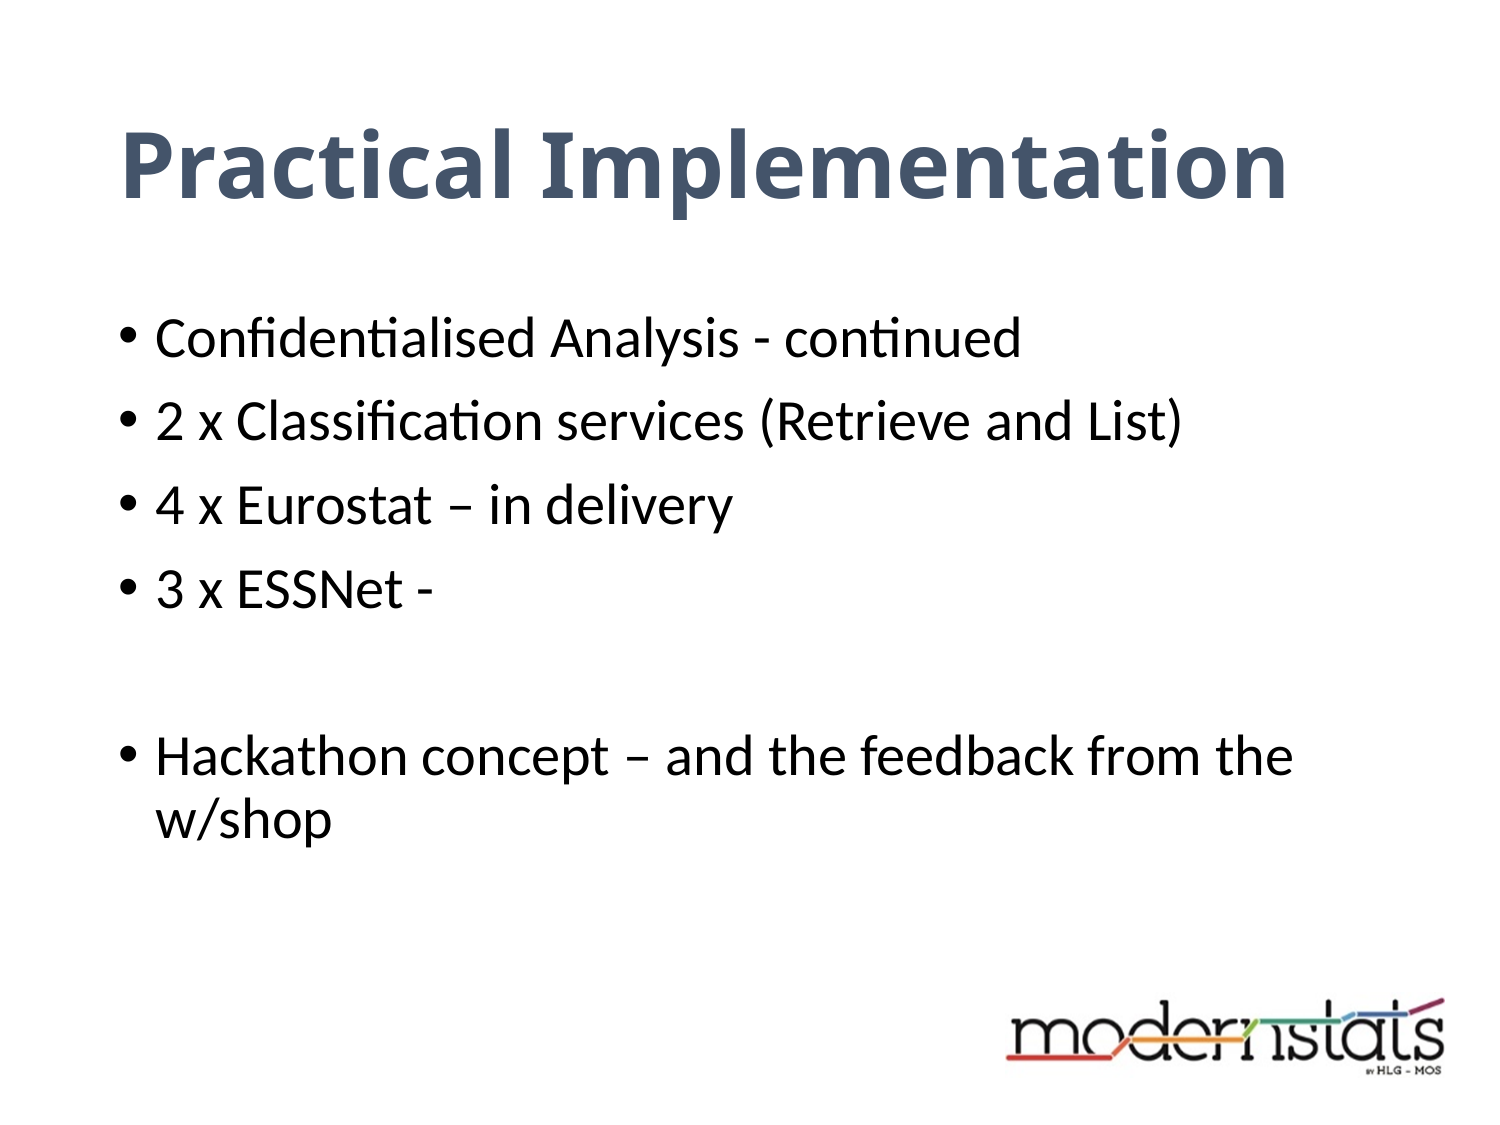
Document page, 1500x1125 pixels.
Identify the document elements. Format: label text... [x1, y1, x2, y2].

title Practical Implementation [103, 59, 1397, 278]
picture [1005, 992, 1445, 1078]
list Confidentialised Analysis - continued 2 x Classification services (Retrieve and List) 4 x Eurostat – in delivery 3 x ESSNet - Hackathon concept – and the feedback from the w/shop [103, 299, 1397, 971]
